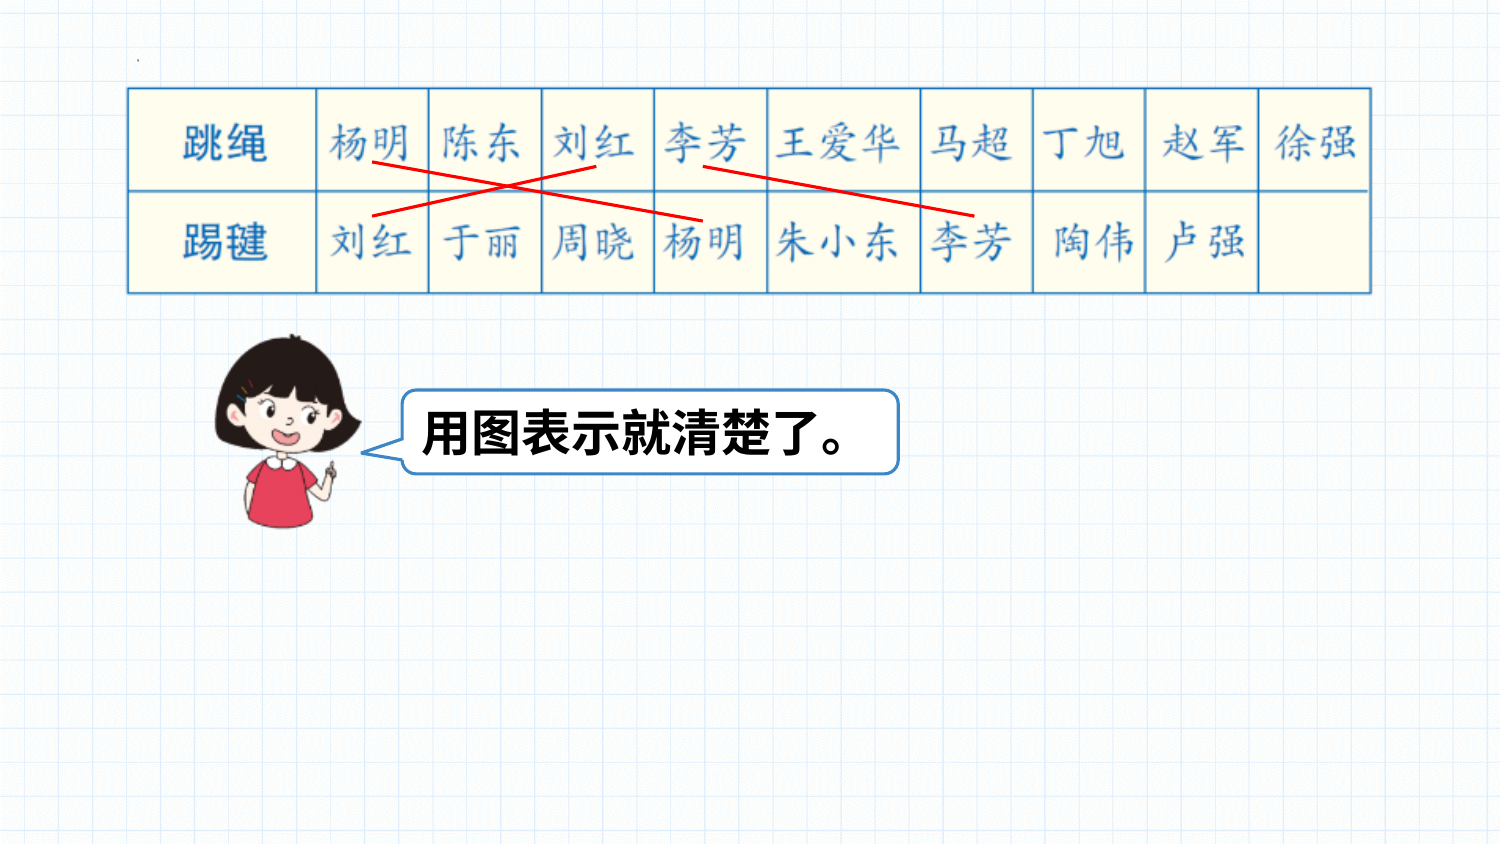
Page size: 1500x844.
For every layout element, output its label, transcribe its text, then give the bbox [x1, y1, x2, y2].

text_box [372, 161, 703, 222]
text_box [702, 166, 975, 217]
text_box 用图表示就清楚了。 [373, 390, 899, 474]
picture [0, 0, 1500, 844]
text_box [372, 166, 597, 217]
